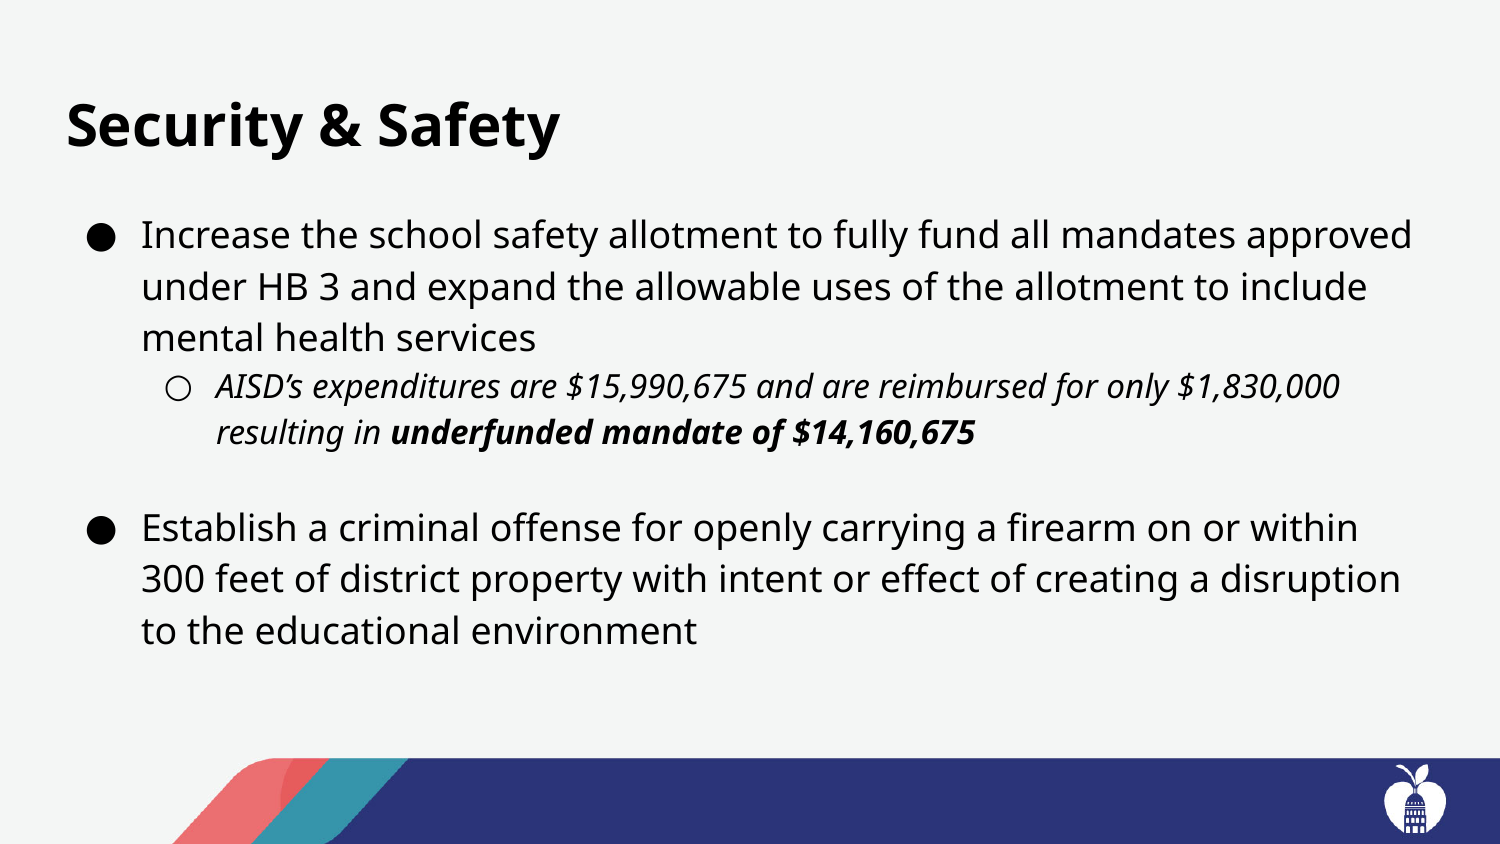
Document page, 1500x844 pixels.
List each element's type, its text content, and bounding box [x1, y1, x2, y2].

picture [0, 0, 1500, 844]
title Security & Safety [51, 72, 1449, 167]
list Increase the school safety allotment to fully fund all mandates approved under HB 3 and expand the allowable uses of the allotment to include mental health services AISD’s expenditures are $15,990,675 and are reimbursed for only $1,830,000 resulting in underfunded mandate of $14,160,675 Establish a criminal offense for openly carrying a firearm on or within 300 feet of district property with intent or effect of creating a disruption to the educational environment [51, 189, 1449, 750]
